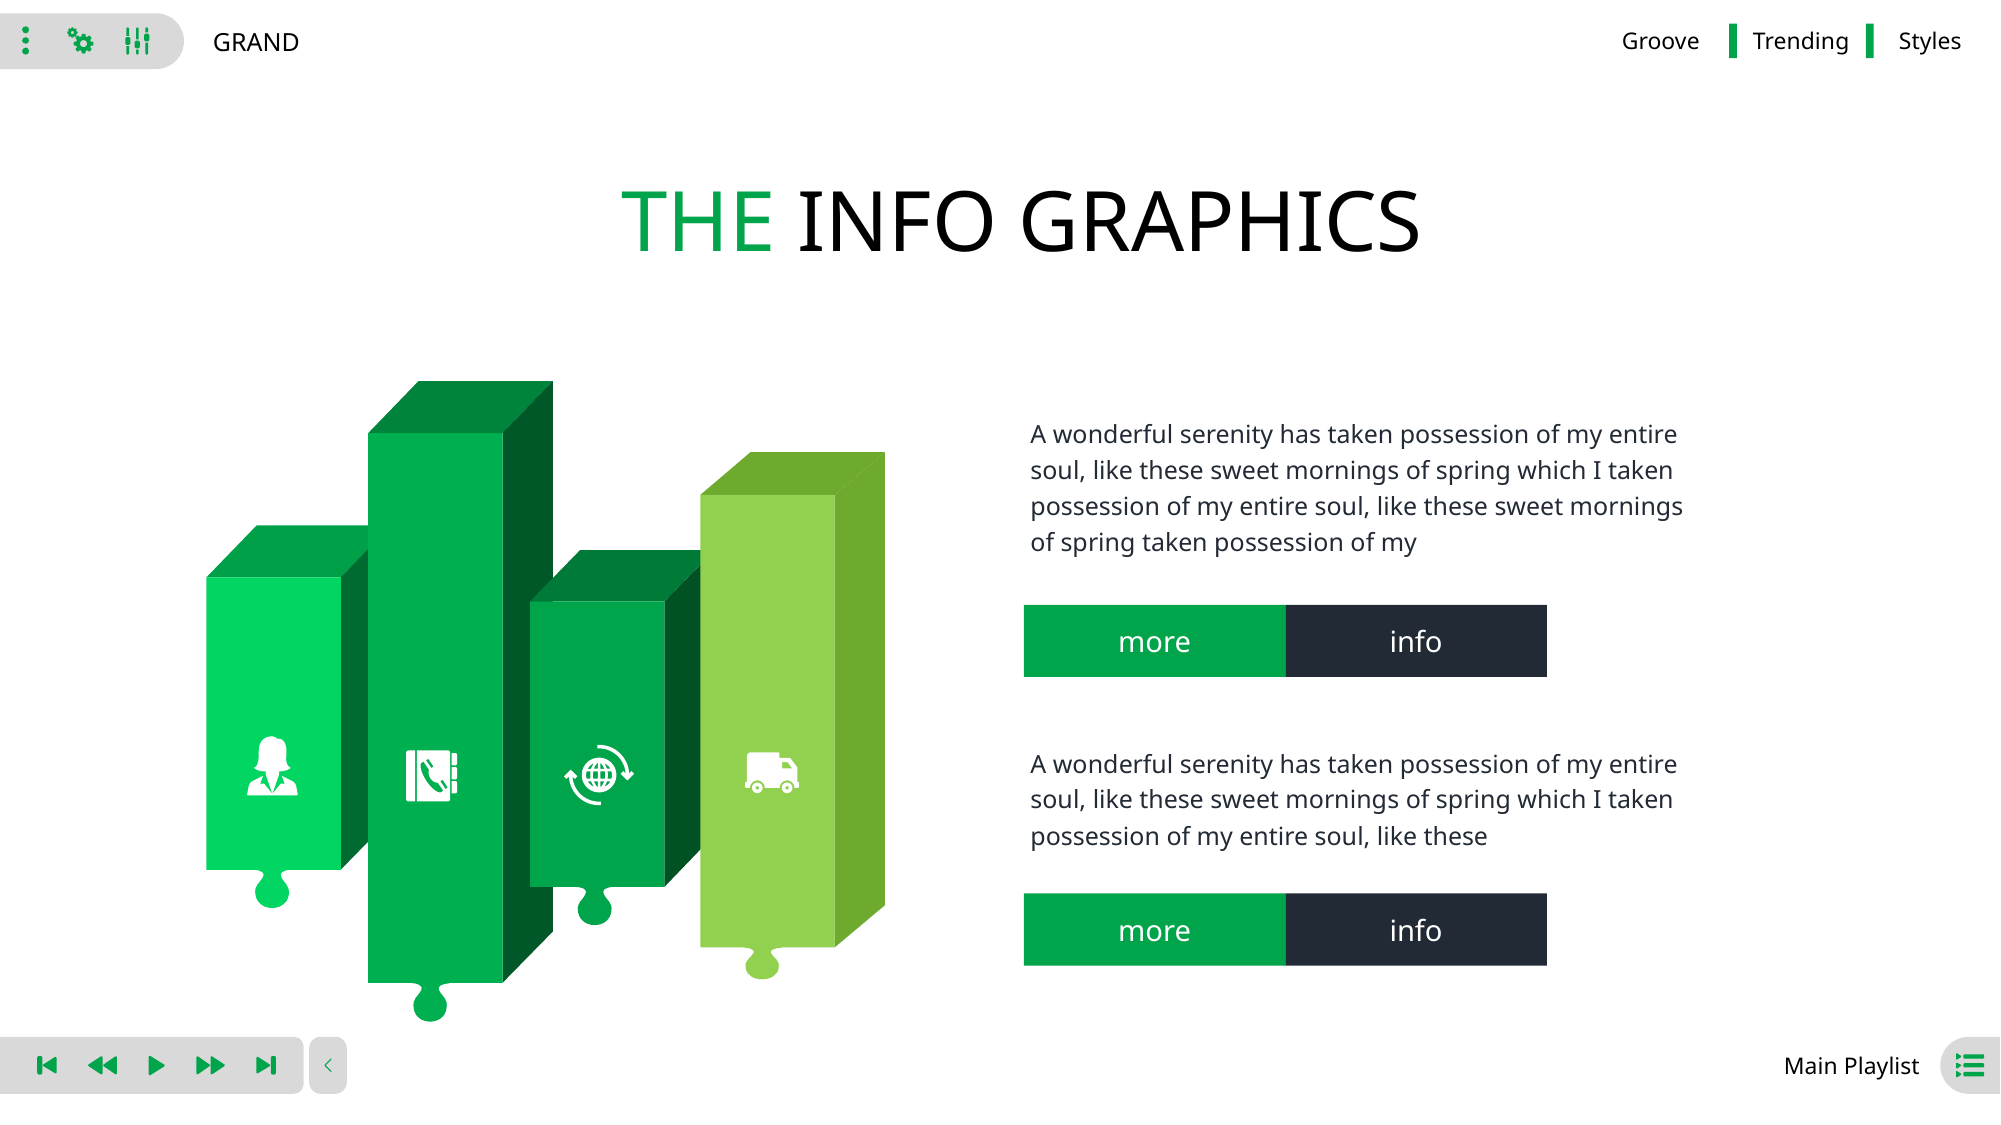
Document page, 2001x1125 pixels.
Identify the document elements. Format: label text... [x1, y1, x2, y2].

text_box more [1023, 892, 1284, 967]
text_box [0, 12, 186, 71]
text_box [745, 752, 799, 794]
text_box [144, 27, 150, 55]
text_box [308, 1035, 348, 1095]
text_box [22, 26, 30, 34]
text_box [1604, 19, 1978, 62]
text_box [1939, 1035, 2000, 1095]
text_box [247, 736, 298, 796]
text_box [125, 37, 131, 45]
text_box [1956, 1053, 1962, 1060]
text_box more [1023, 604, 1284, 678]
text_box [1963, 1054, 1985, 1059]
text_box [368, 381, 553, 1026]
text_box [1963, 1063, 1985, 1068]
text_box THE INFO GRAPHICS [506, 161, 1539, 276]
text_box [22, 37, 30, 44]
text_box [1956, 1062, 1962, 1069]
text_box [1956, 1071, 1962, 1078]
text_box A wonderful serenity has taken possession of my entire soul, like these sweet mornings of spring which I taken possession of my entire soul, like these sweet mornings of spring taken possession of my [1015, 404, 1723, 564]
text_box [206, 525, 368, 913]
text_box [530, 550, 700, 930]
text_box Main Playlist [1766, 1043, 1937, 1087]
text_box [324, 1058, 332, 1073]
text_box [67, 27, 94, 54]
text_box A wonderful serenity has taken possession of my entire soul, like these sweet mornings of spring which I taken possession of my entire soul, like these [1015, 734, 1723, 858]
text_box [0, 1036, 304, 1094]
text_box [700, 452, 885, 983]
text_box info [1284, 604, 1548, 678]
text_box [1963, 1071, 1985, 1077]
text_box [134, 27, 140, 55]
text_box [406, 750, 458, 802]
text_box GRAND [197, 19, 315, 64]
text_box info [1284, 892, 1548, 967]
text_box [22, 47, 30, 55]
